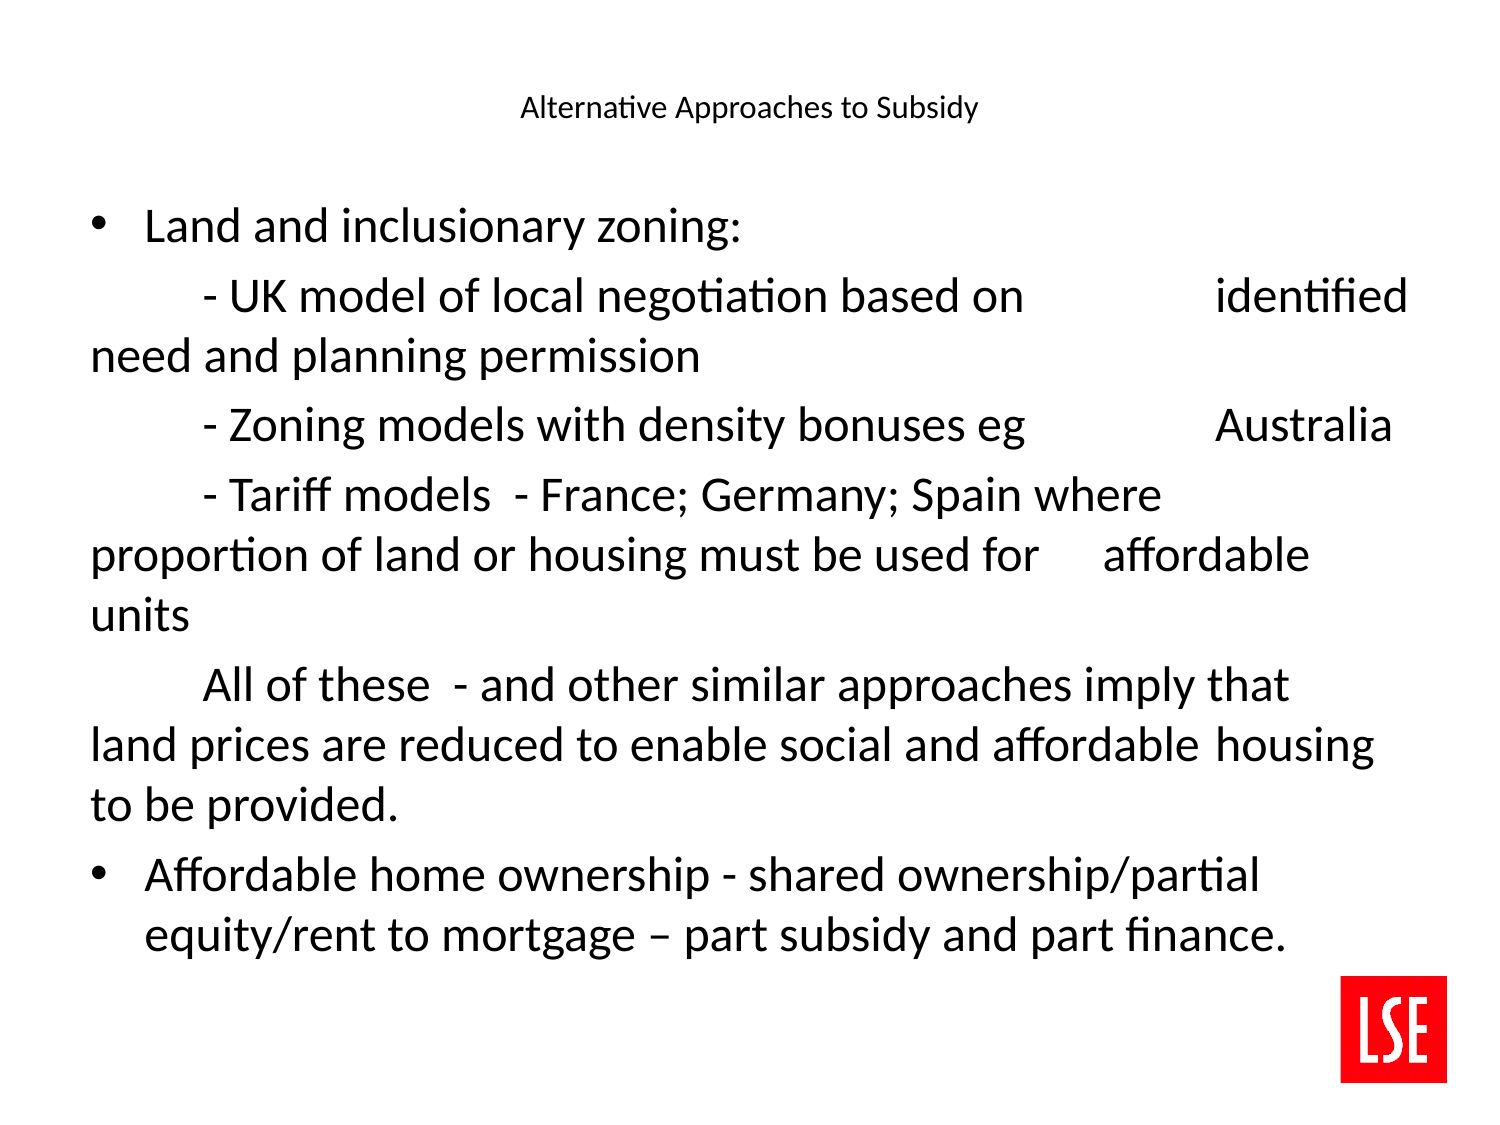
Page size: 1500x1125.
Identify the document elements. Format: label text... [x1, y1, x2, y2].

title Alternative Approaches to Subsidy [75, 78, 1425, 173]
list Land and inclusionary zoning: - UK model of local negotiation based on identified need and planning permission - Zoning models with density bonuses eg Australia - Tariff models - France; Germany; Spain where proportion of land or housing must be used for affordable units All of these - and other similar approaches imply that land prices are reduced to enable social and affordable housing to be provided. Affordable home ownership - shared ownership/partial equity/rent to mortgage – part subsidy and part finance. [75, 184, 1425, 1005]
picture [1340, 975, 1448, 1083]
